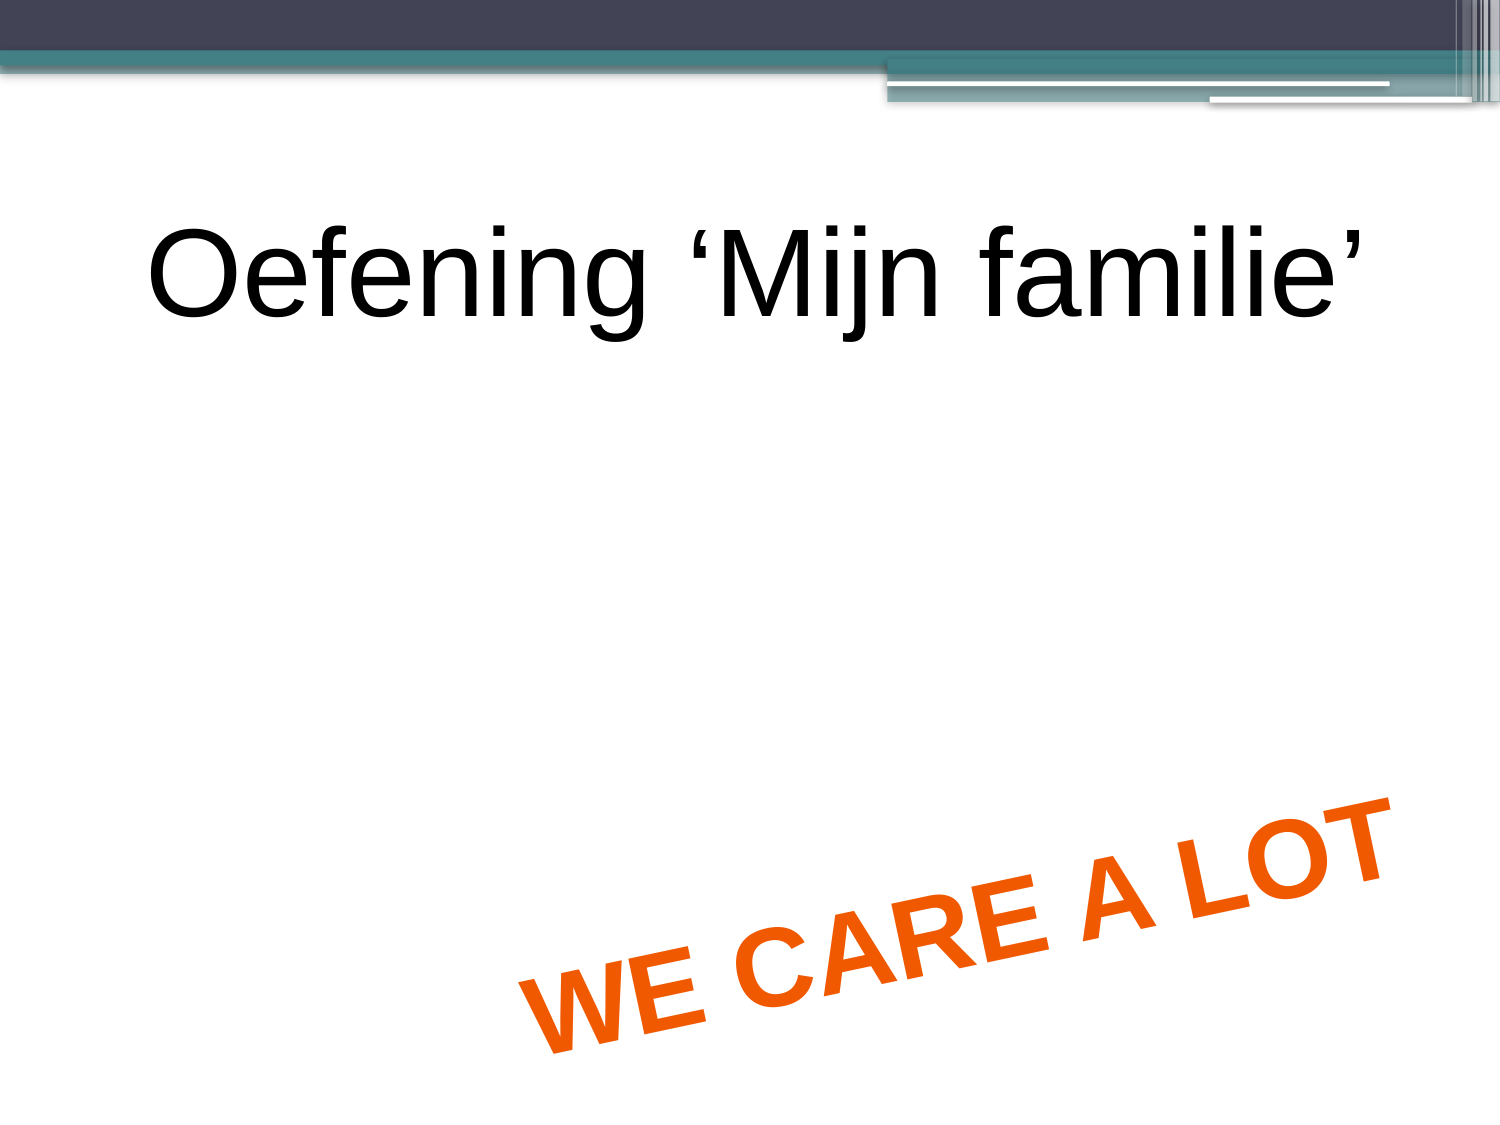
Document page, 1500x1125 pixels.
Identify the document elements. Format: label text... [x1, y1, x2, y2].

text_box Oefening ‘Mijn familie’ [130, 184, 1383, 350]
text_box We care a lot [494, 752, 1428, 1092]
